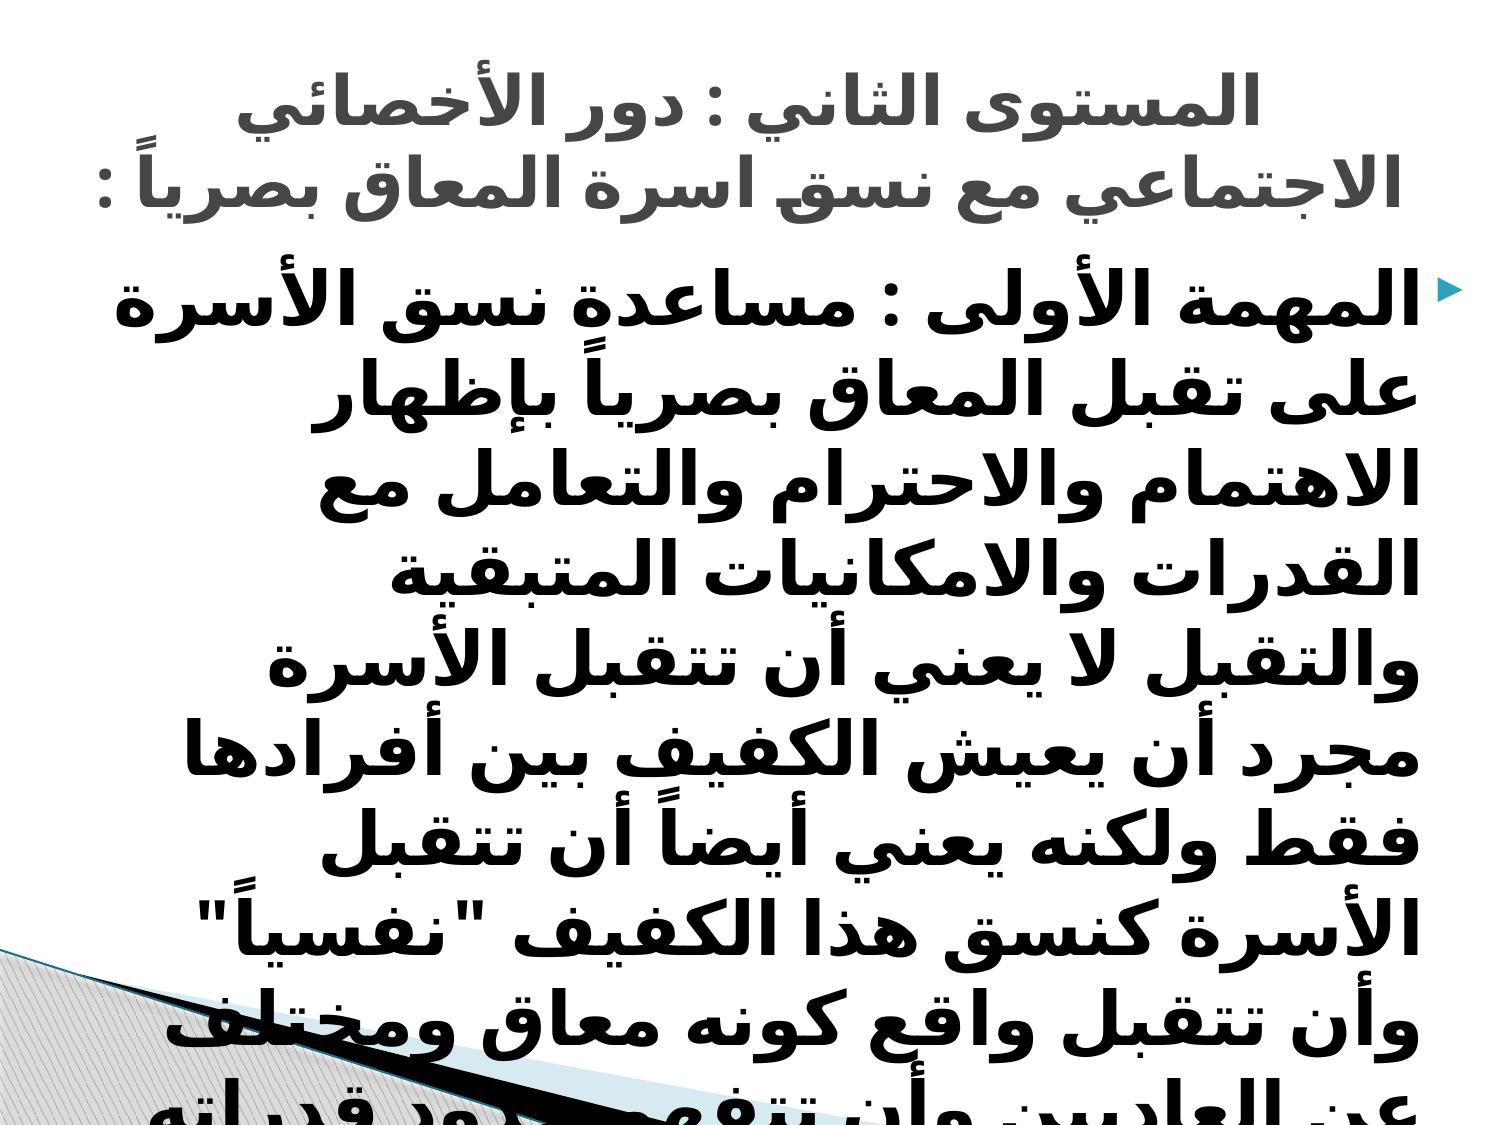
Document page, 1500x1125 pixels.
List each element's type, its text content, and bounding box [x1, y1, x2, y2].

title المستوى الثاني : دور الأخصائي الاجتماعي مع نسق اسرة المعاق بصرياً : [75, 45, 1425, 233]
list المهمة الأولى : مساعدة نسق الأسرة على تقبل المعاق بصرياً بإظهار الاهتمام والاحترام والتعامل مع القدرات والامكانيات المتبقية والتقبل لا يعني أن تتقبل الأسرة مجرد أن يعيش الكفيف بين أفرادها فقط ولكنه يعني أيضاً أن تتقبل الأسرة كنسق هذا الكفيف "نفسياً" وأن تتقبل واقع كونه معاق ومختلف عن العاديين وأن تتفهم حدود قدراته المرتبطة بكف البصر . وأن تتعامل معه على هذا الأساس بعيداً عن الحماية الزائدة . [75, 243, 1500, 986]
